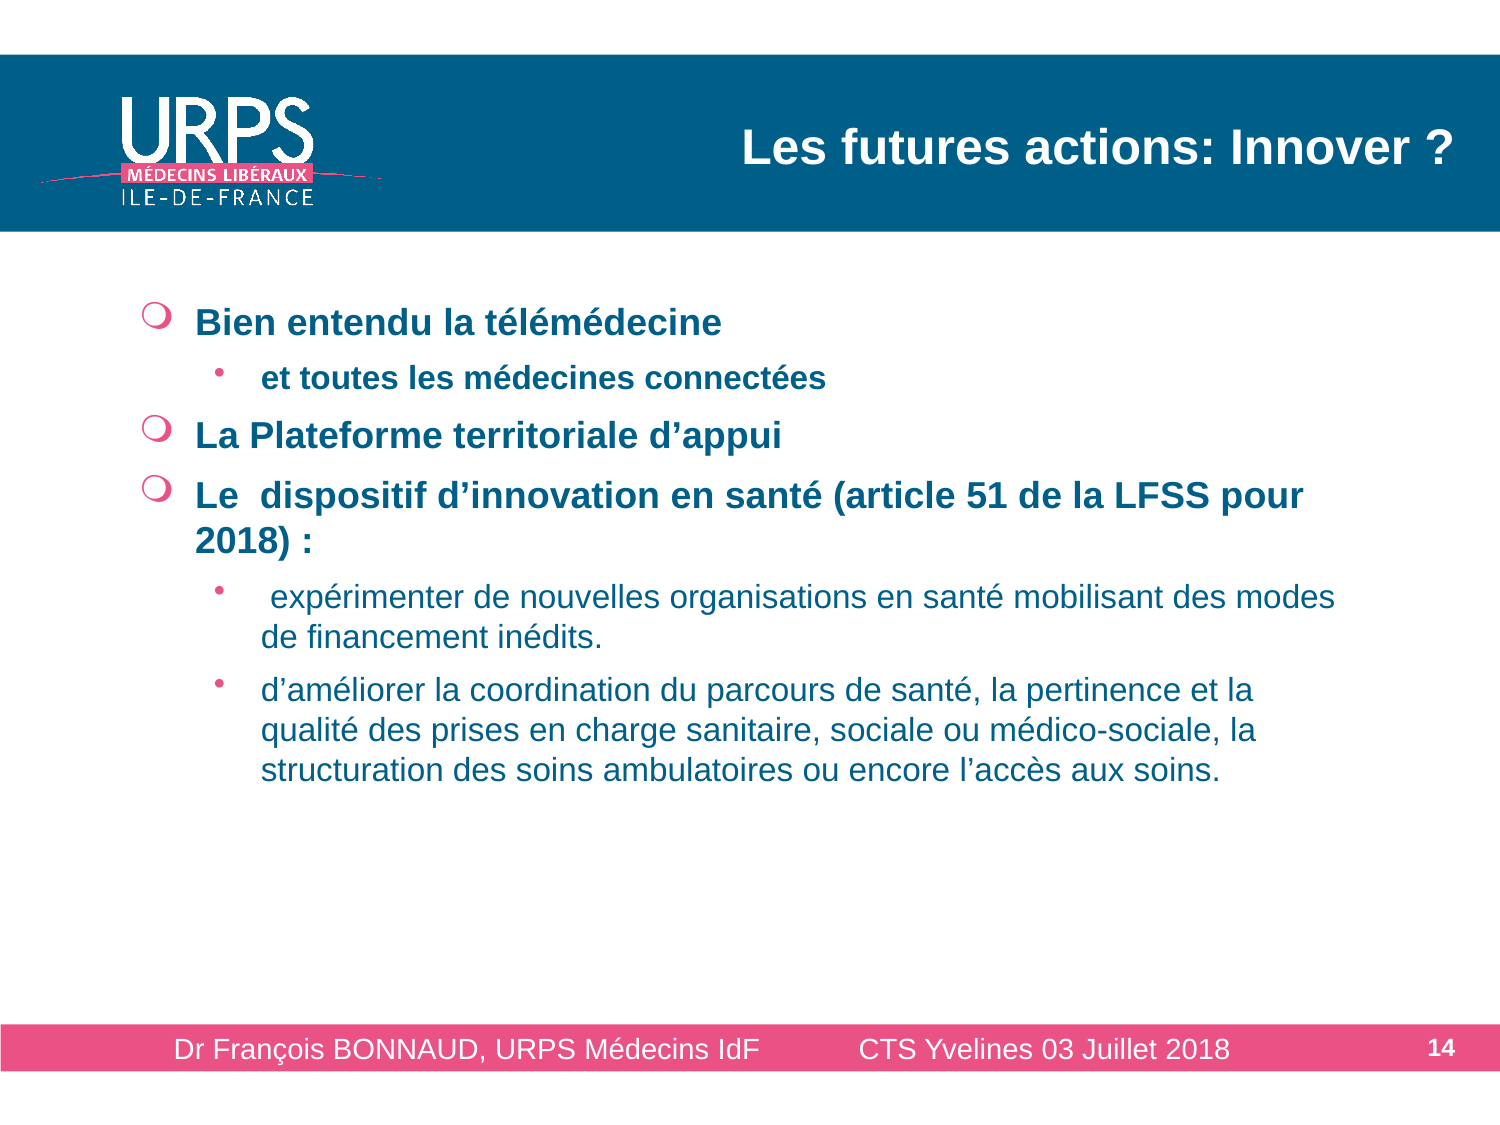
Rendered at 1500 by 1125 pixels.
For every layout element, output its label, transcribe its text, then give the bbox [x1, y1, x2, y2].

picture [192, 190, 199, 205]
picture [174, 190, 179, 205]
picture [108, 98, 313, 183]
list Bien entendu la télémédecine et toutes les médecines connectées La Plateforme territoriale d’appui Le dispositif d’innovation en santé (article 51 de la LFSS pour 2018) : expérimenter de nouvelles organisations en santé mobilisant des modes de financement inédits. d’améliorer la coordination du parcours de santé, la pertinence et la qualité des prises en charge sanitaire, sociale ou médico-sociale, la structuration des soins ambulatoires ou encore l’accès aux soins. [123, 290, 1364, 1000]
picture [146, 190, 154, 205]
title Les futures actions: Innover ? [389, 55, 1471, 234]
picture [304, 190, 311, 205]
footer Dr François BONNAUD, URPS Médecins IdF CTS Yvelines 03 Juillet 2018 [64, 1022, 1341, 1071]
slide_number 14 [1120, 1024, 1471, 1072]
